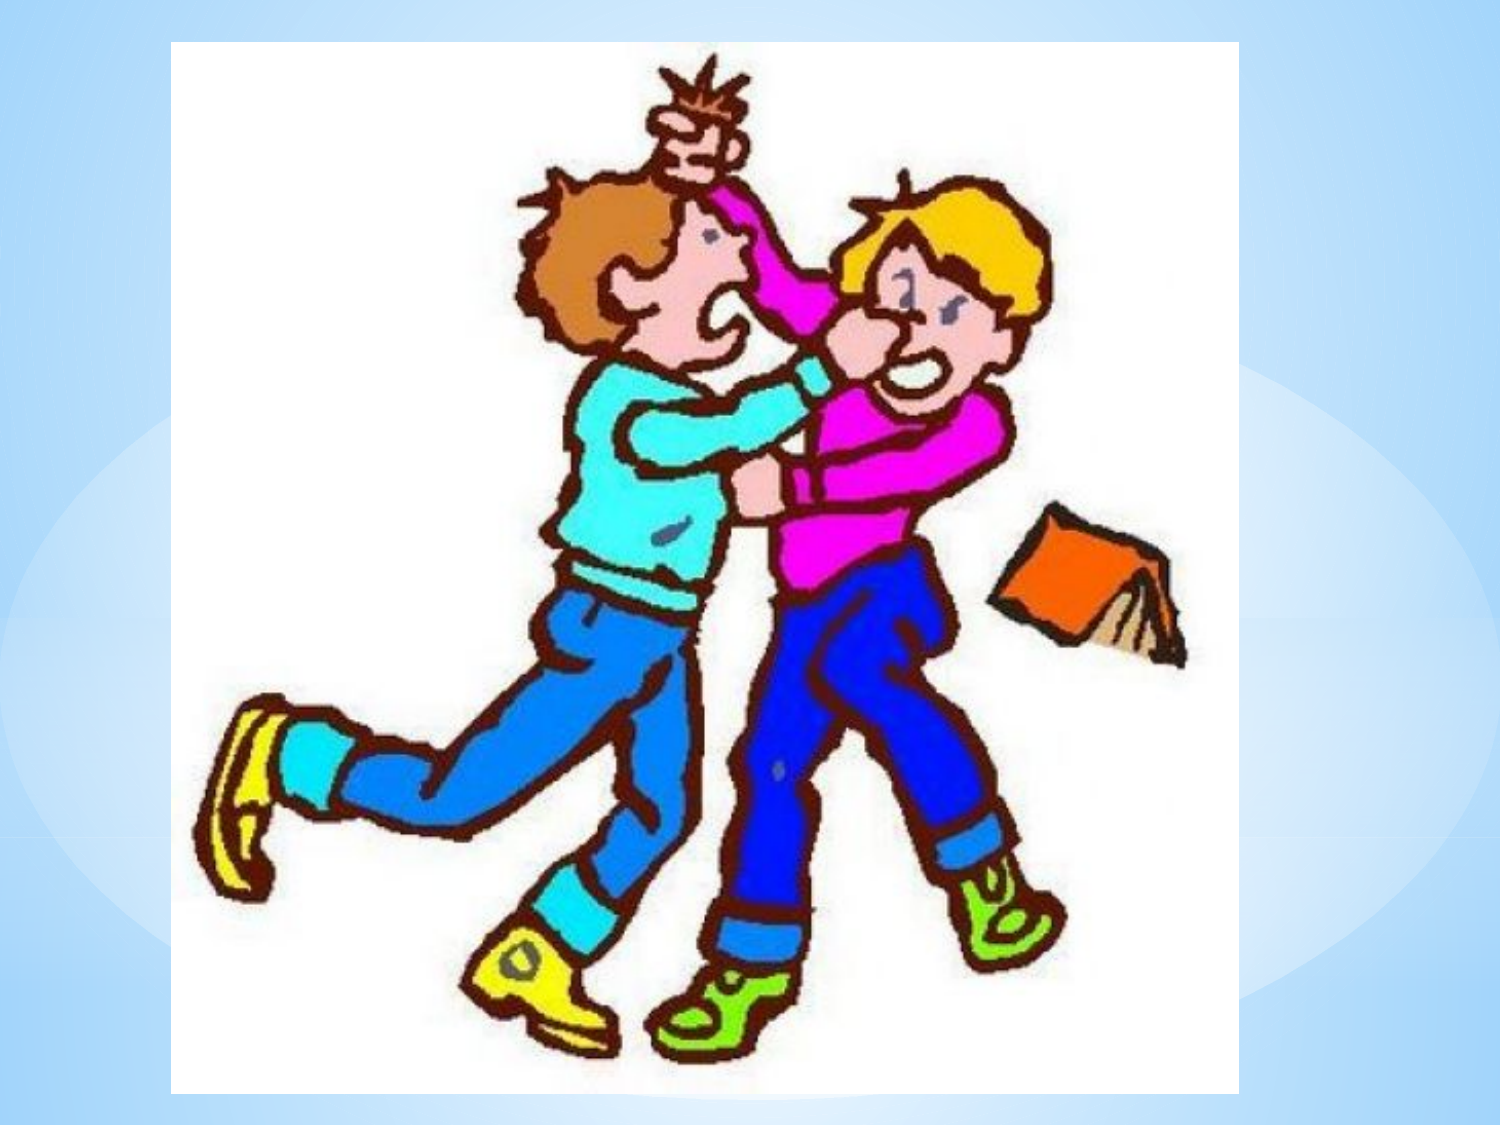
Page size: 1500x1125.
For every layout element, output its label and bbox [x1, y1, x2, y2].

picture [170, 42, 1240, 1095]
